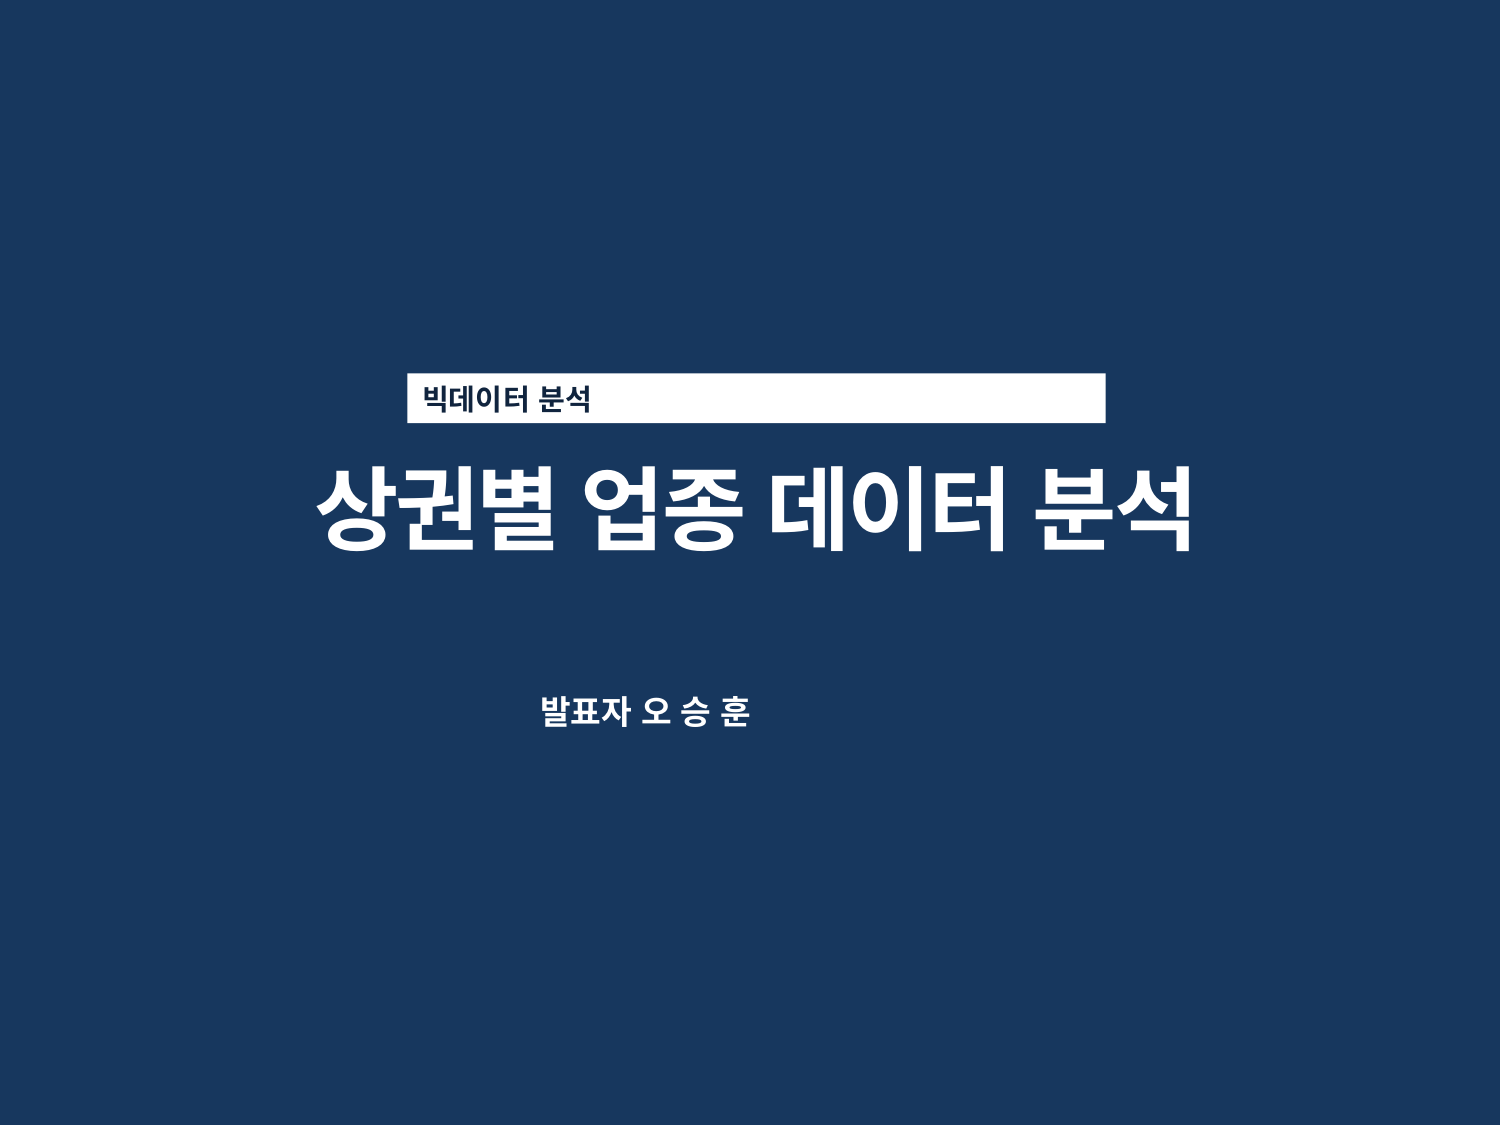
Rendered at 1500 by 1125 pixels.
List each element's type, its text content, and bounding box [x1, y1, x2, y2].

text_box 발표자 오 승 훈 [525, 684, 975, 739]
text_box 빅데이터 분석 [407, 373, 1106, 424]
text_box 상권별 업종 데이터 분석 [248, 444, 1265, 569]
